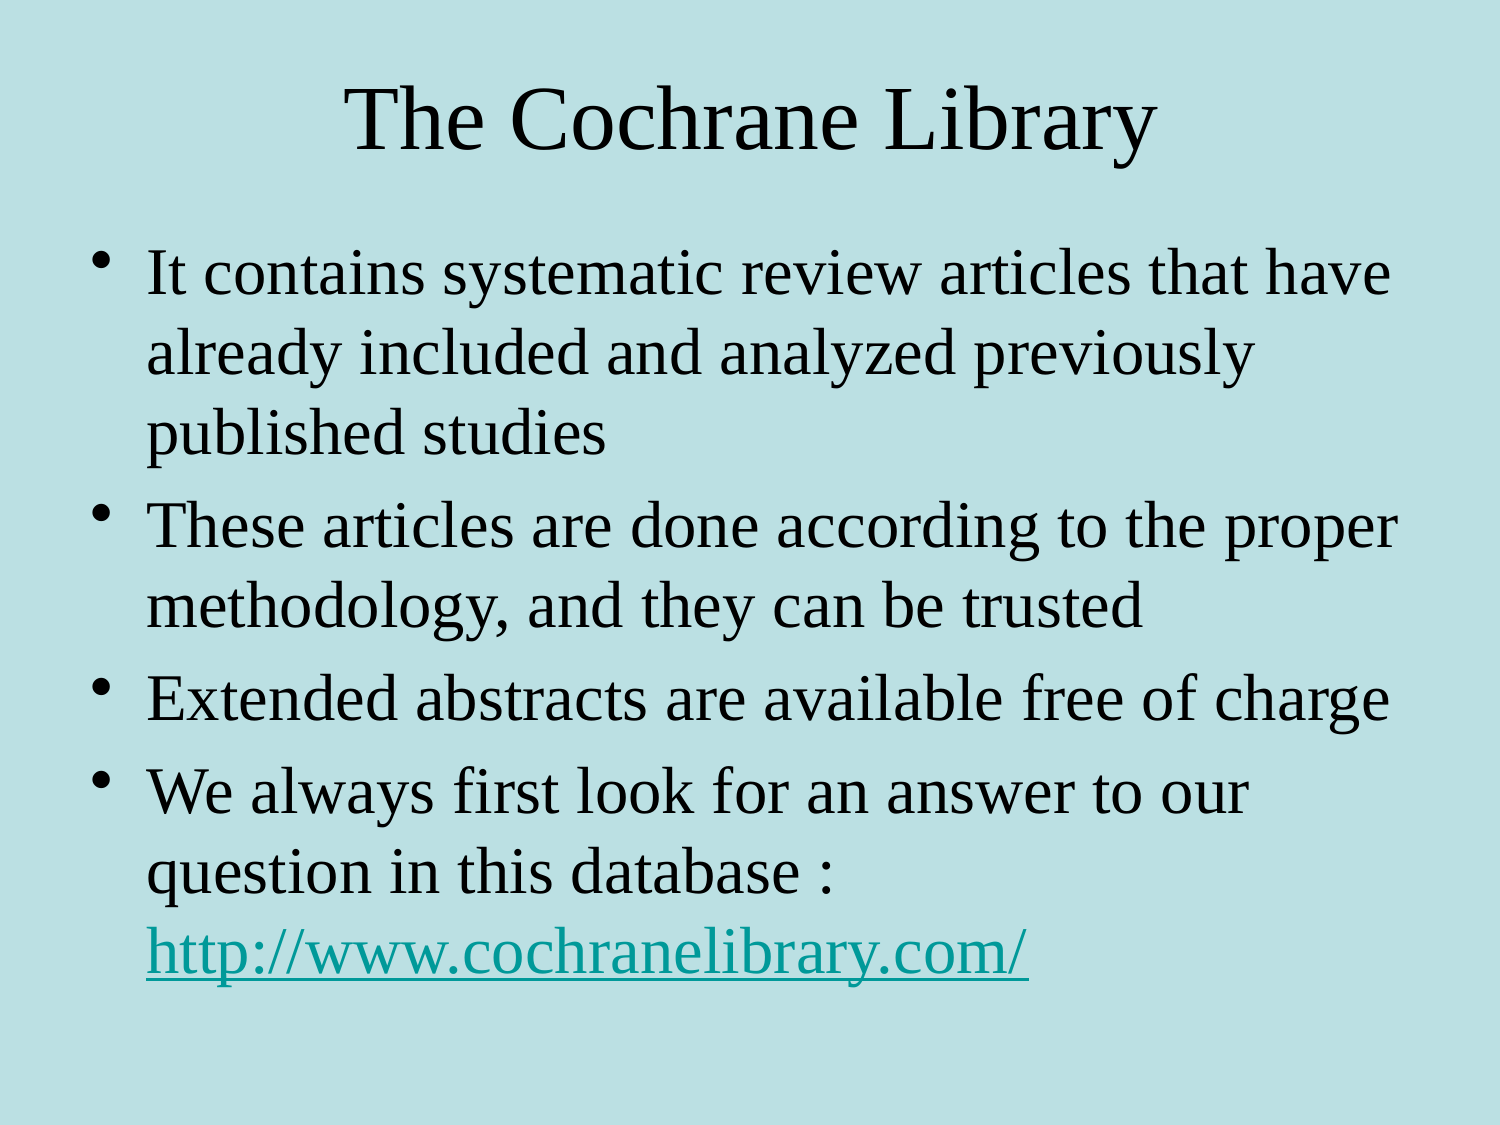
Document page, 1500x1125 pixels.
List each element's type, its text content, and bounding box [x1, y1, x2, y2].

title The Cochrane Library [76, 19, 1427, 207]
list It contains systematic review articles that have already included and analyzed previously published studies These articles are done according to the proper methodology, and they can be trusted Extended abstracts are available free of charge We always first look for an answer to our question in this database : http://www.cochranelibrary.com/ [75, 220, 1425, 1079]
